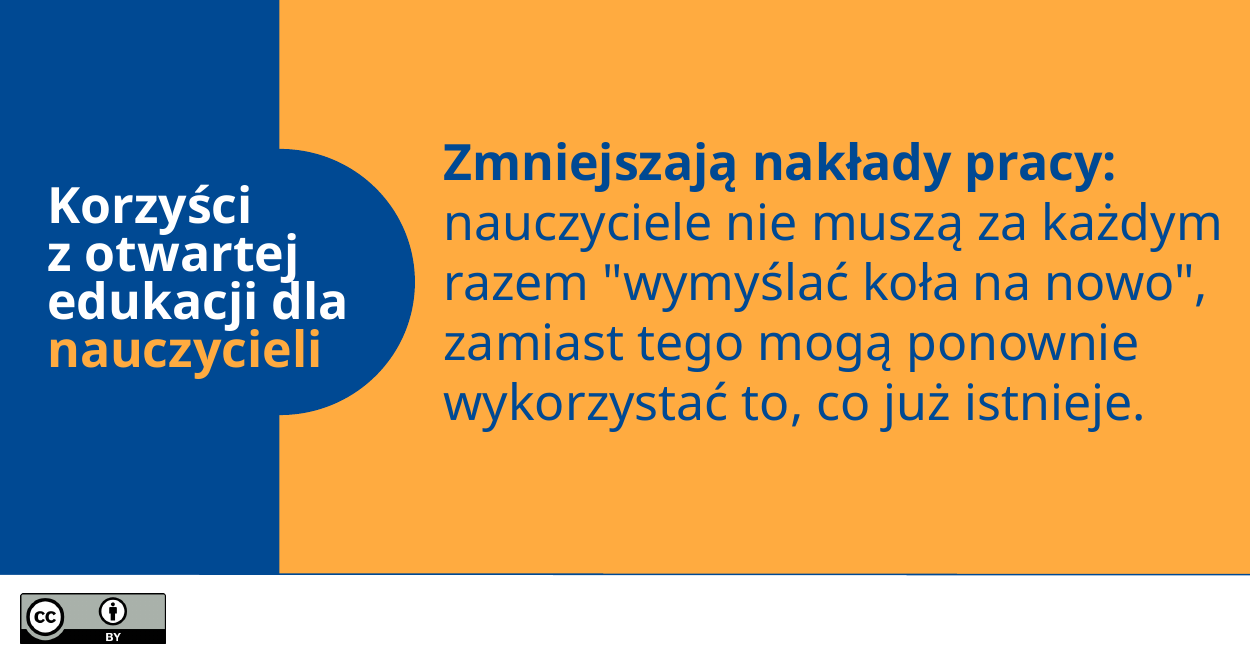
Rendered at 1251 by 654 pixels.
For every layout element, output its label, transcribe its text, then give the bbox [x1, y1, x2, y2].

text_box [204, 392, 356, 416]
text_box [209, 148, 352, 169]
picture [20, 592, 166, 645]
text_box Zmniejszają nakłady pracy: nauczyciele nie muszą za każdym razem "wymyślać koła na nowo", zamiast tego mogą ponownie wykorzystać to, co już istnieje. [428, 115, 1250, 446]
text_box [0, 582, 1250, 654]
text_box Korzyści z otwartej edukacji dla nauczycieli [32, 169, 415, 392]
text_box [0, 0, 280, 573]
